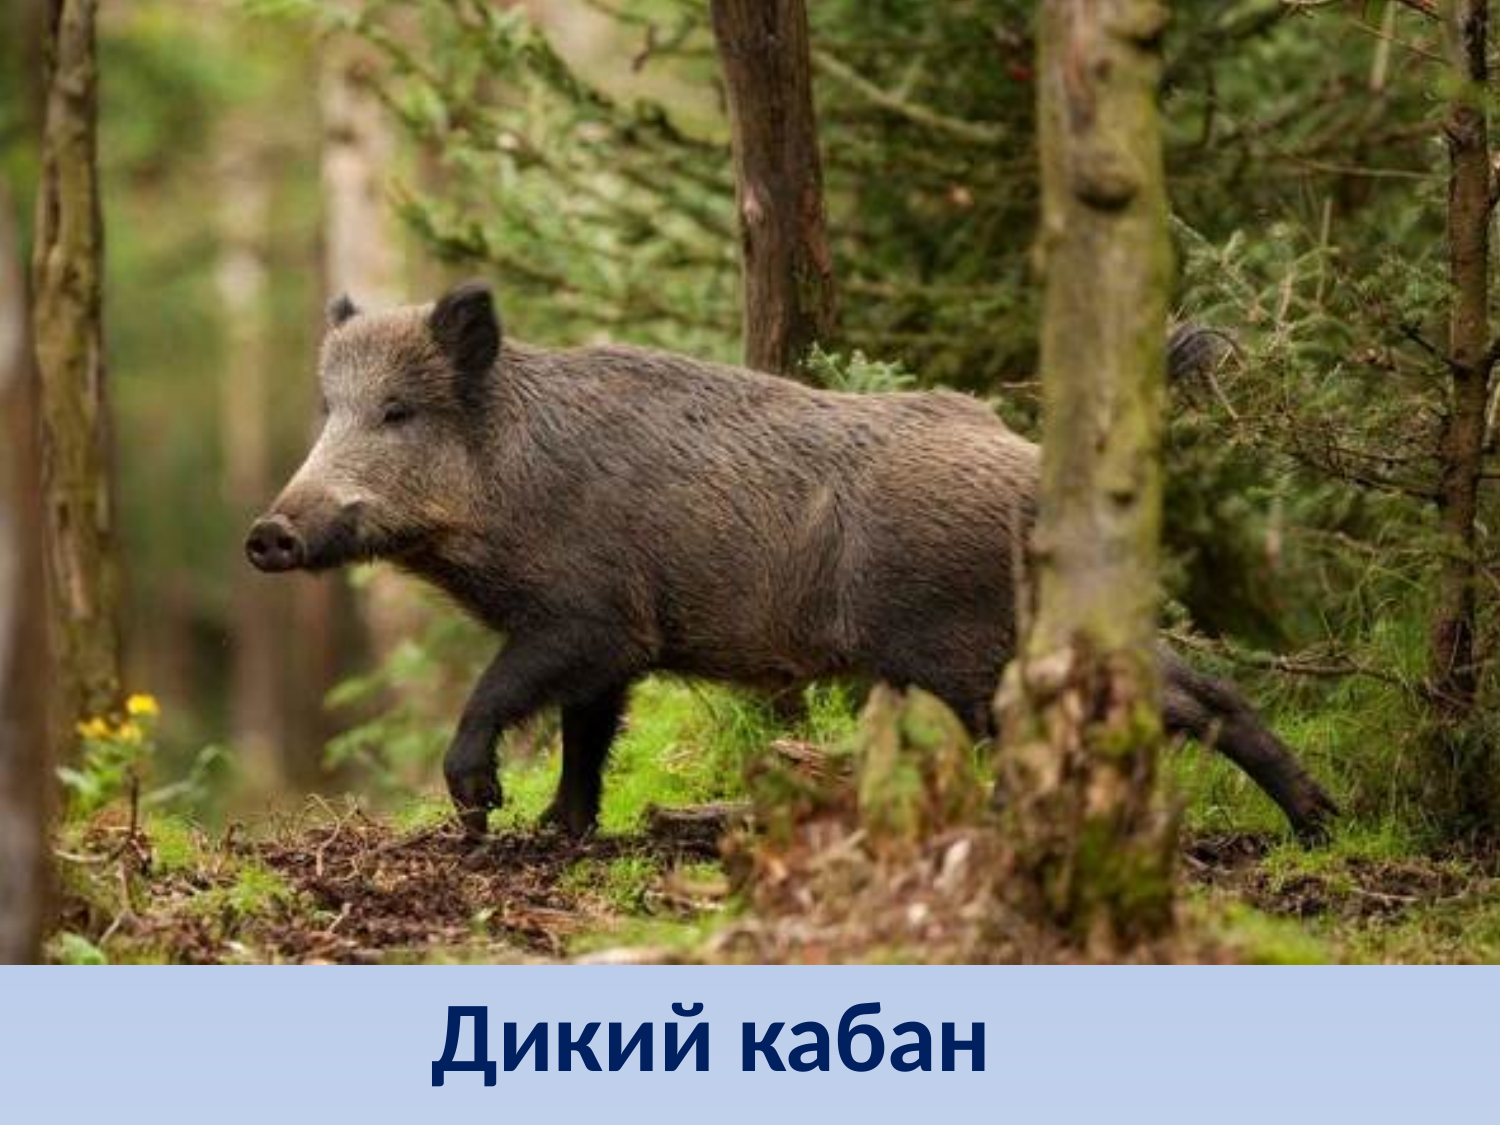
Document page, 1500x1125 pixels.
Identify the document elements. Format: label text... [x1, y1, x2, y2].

picture [0, 0, 1500, 965]
text_box Дикий кабан [336, 973, 1087, 1099]
